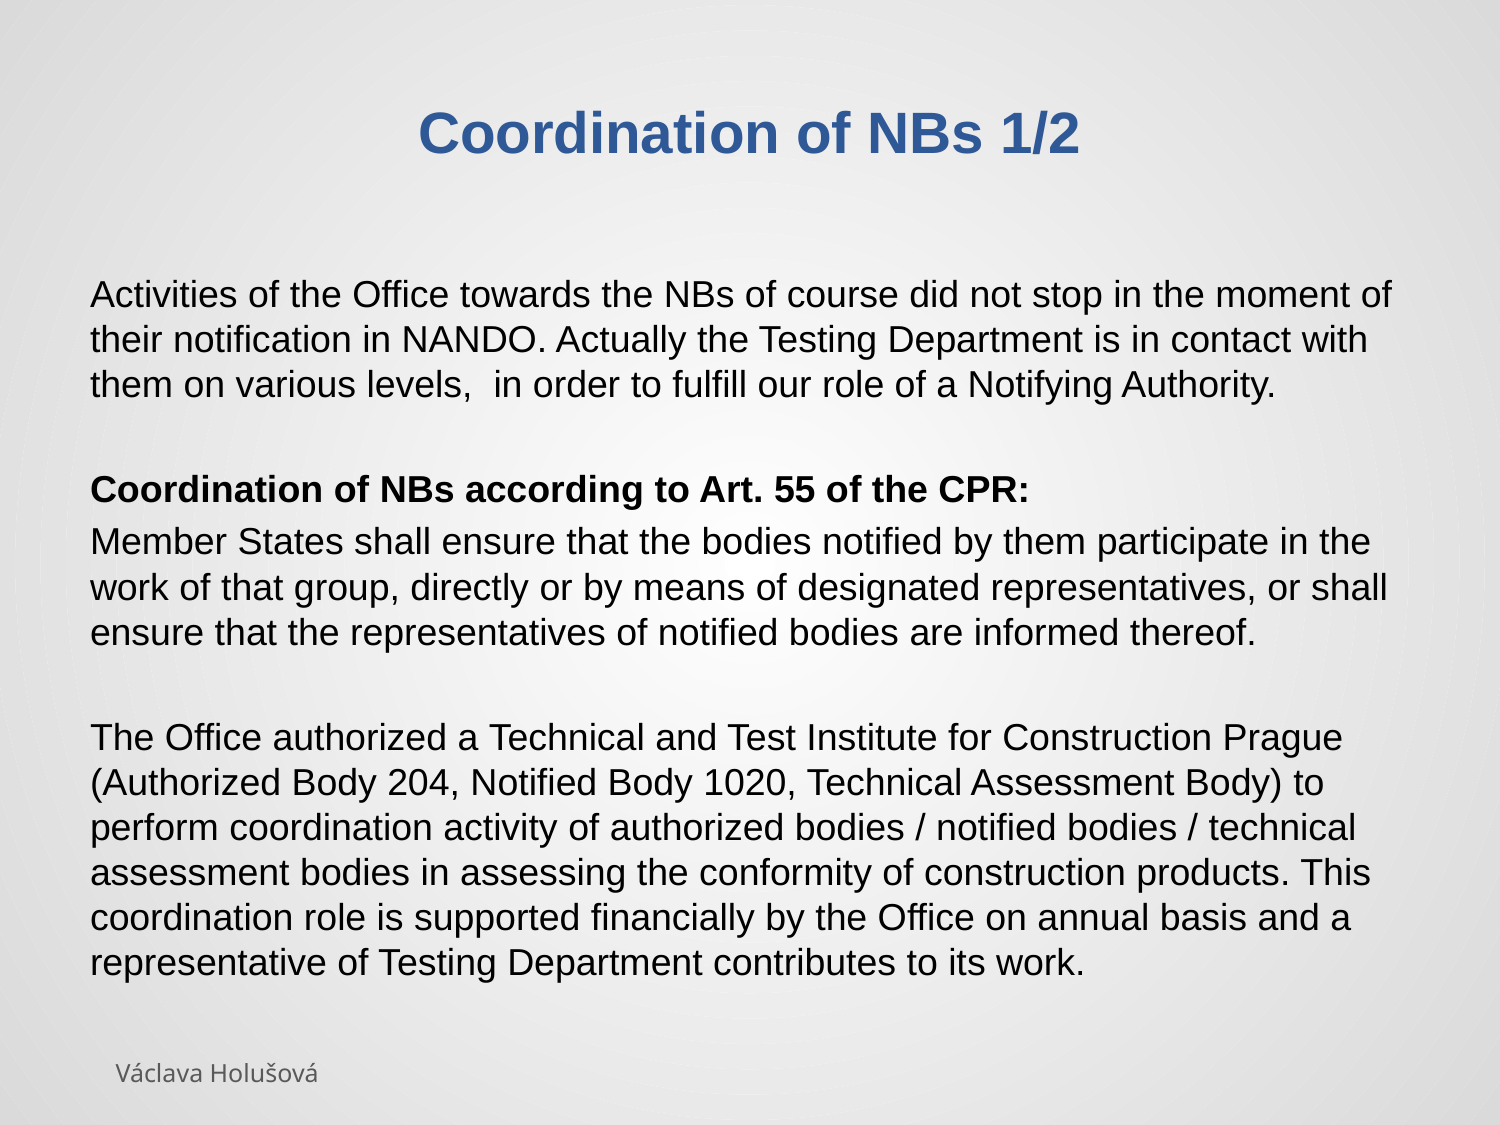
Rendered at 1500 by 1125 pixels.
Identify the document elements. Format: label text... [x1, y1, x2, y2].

list Activities of the Office towards the NBs of course did not stop in the moment of their notification in NANDO. Actually the Testing Department is in contact with them on various levels, in order to fulfill our role of a Notifying Authority. Coordination of NBs according to Art. 55 of the CPR: Member States shall ensure that the bodies notified by them participate in the work of that group, directly or by means of designated representatives, or shall ensure that the representatives of notified bodies are informed thereof. The Office authorized a Technical and Test Institute for Construction Prague (Authorized Body 204, Notified Body 1020, Technical Assessment Body) to perform coordination activity of authorized bodies / notified bodies / technical assessment bodies in assessing the conformity of construction products. This coordination role is supported financially by the Office on annual basis and a representative of Testing Department contributes to its work. [75, 262, 1425, 1005]
footer Václava Holušová [108, 1042, 576, 1103]
title Coordination of NBs 1/2 [75, 0, 1425, 173]
